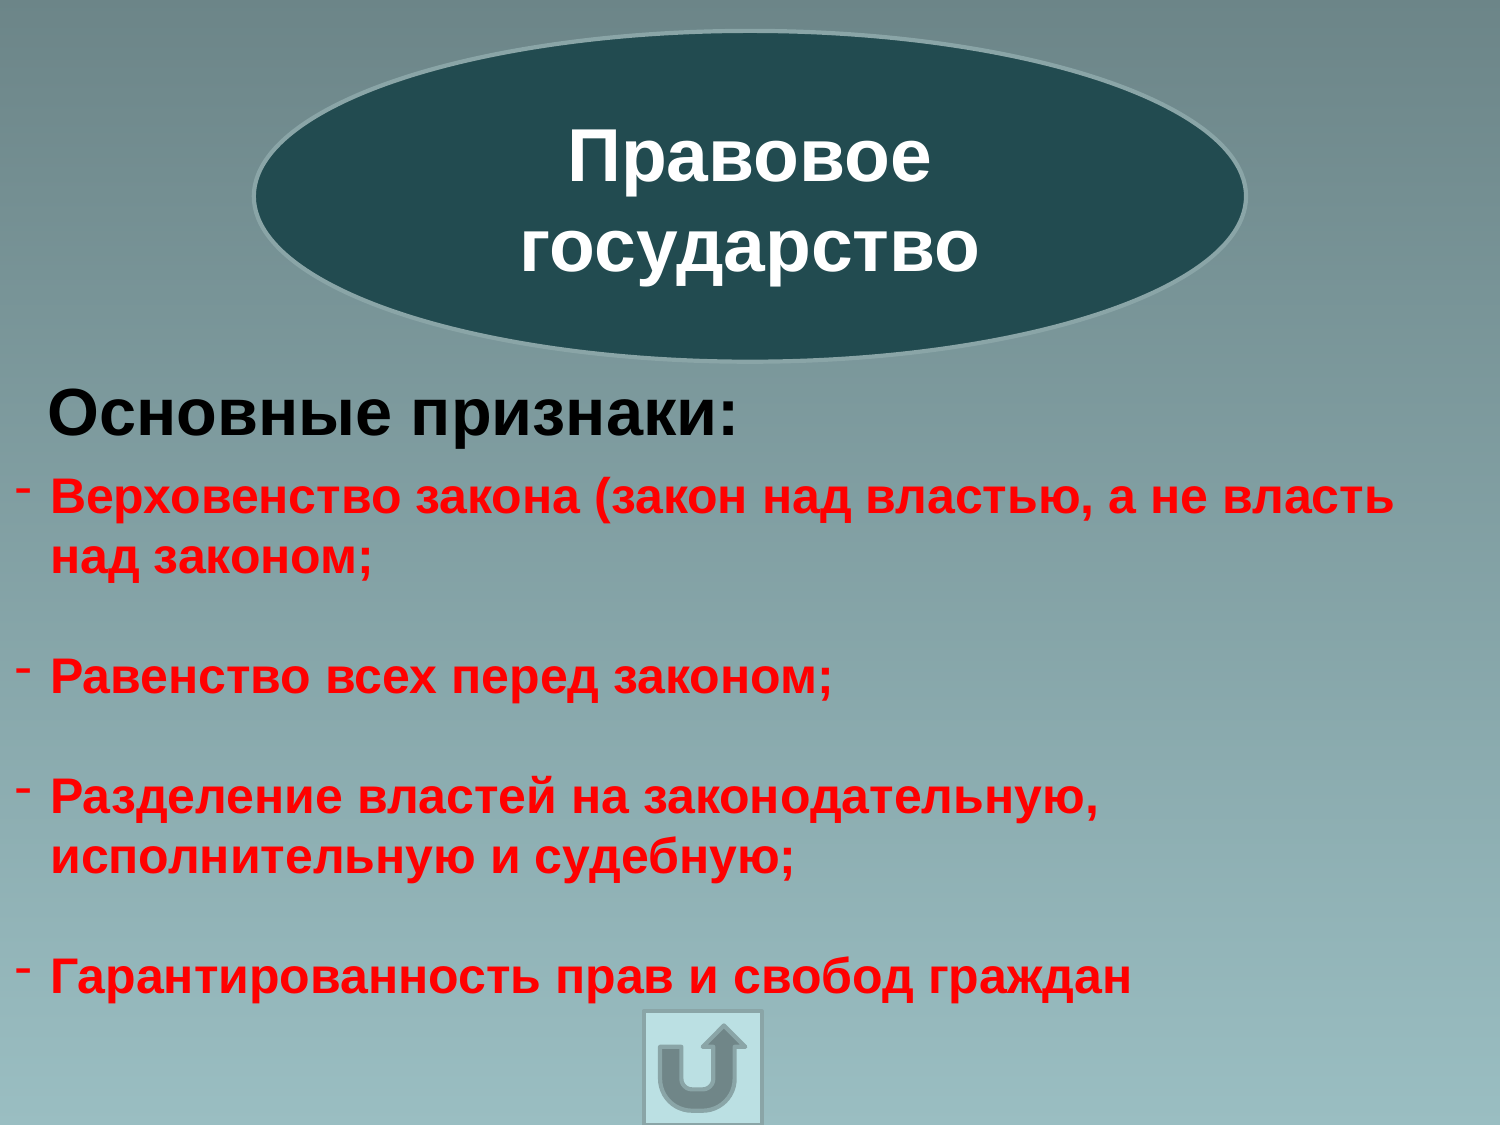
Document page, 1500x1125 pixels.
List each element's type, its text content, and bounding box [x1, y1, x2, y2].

text_box Основные признаки: [32, 361, 756, 456]
text_box Верховенство закона (закон над властью, а не власть над законом; Равенство всех перед законом; Разделение властей на законодательную, исполнительную и судебную; Гарантированность прав и свобод граждан [0, 456, 1500, 1011]
text_box [642, 1009, 764, 1125]
text_box Правовое государство [251, 28, 1249, 364]
